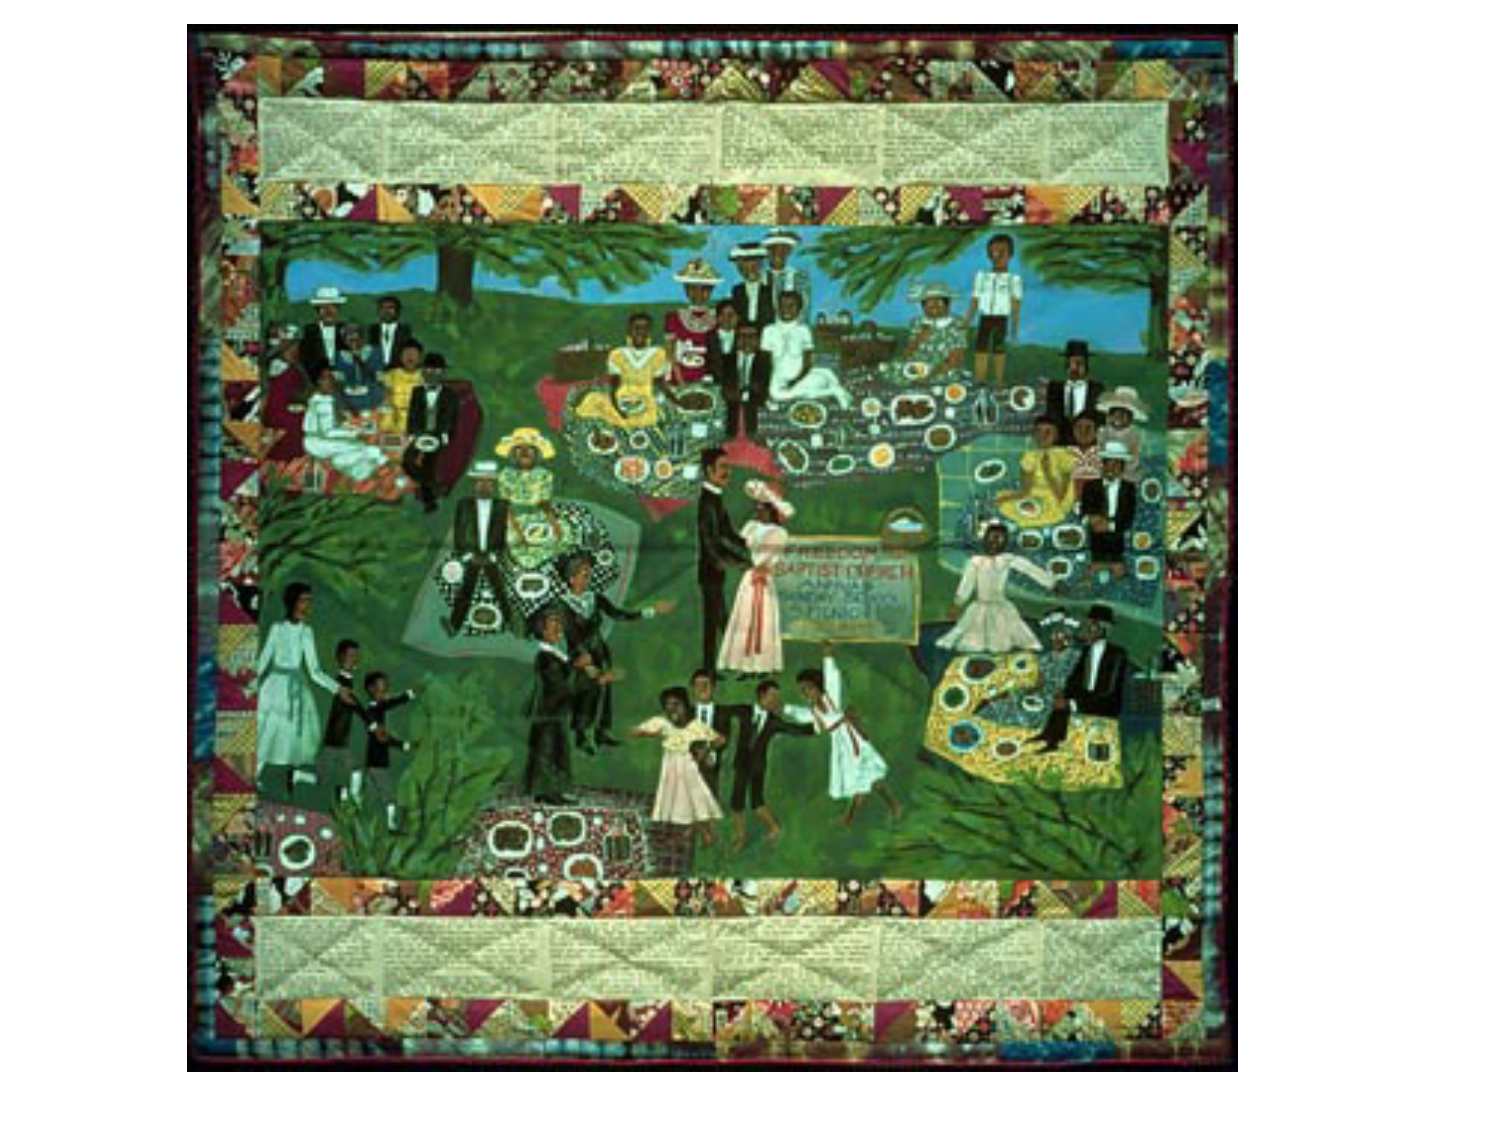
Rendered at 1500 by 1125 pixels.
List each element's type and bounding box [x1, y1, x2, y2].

picture [187, 24, 1238, 1073]
